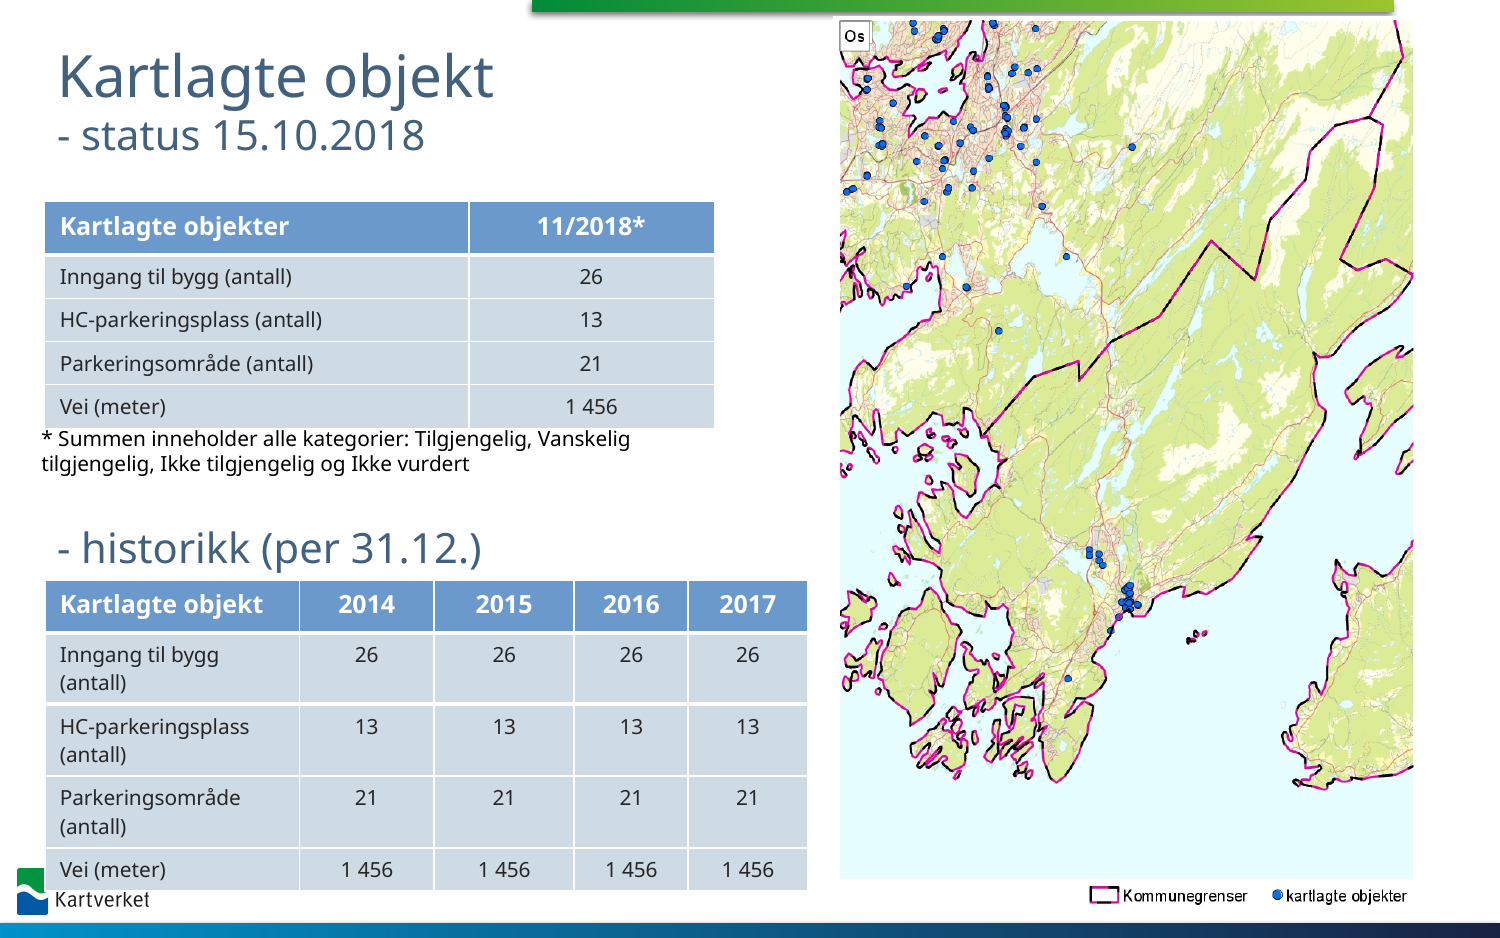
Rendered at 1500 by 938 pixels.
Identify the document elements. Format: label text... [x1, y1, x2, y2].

table_cell 1 456 [300, 849, 433, 890]
table_header 2014 [300, 581, 433, 631]
table_cell 1 456 [435, 849, 573, 890]
table_header 2015 [435, 581, 573, 631]
table_header 2016 [575, 581, 687, 631]
table_cell 21 [575, 777, 687, 847]
text_box Kartlagte objekt - status 15.10.2018 [42, 24, 828, 167]
table_cell HC-parkeringsplass (antall) [45, 299, 468, 341]
table_cell 21 [689, 777, 807, 847]
table_header 11/2018* [470, 202, 714, 253]
table_header Kartlagte objekter [45, 202, 468, 253]
table_cell 26 [470, 257, 714, 298]
table_cell 26 [300, 635, 433, 702]
table_header 2017 [689, 581, 807, 631]
text_box - historikk (per 31.12.) [42, 496, 828, 580]
table_cell 26 [689, 635, 807, 702]
table_cell 21 [470, 342, 714, 384]
table_cell Parkeringsområde (antall) [46, 777, 299, 847]
table_header Kartlagte objekt [46, 581, 299, 631]
table_cell 13 [300, 706, 433, 775]
picture [833, 16, 1419, 913]
table_cell 13 [435, 706, 573, 775]
table_cell 1 456 [575, 849, 687, 890]
table_cell 13 [470, 299, 714, 341]
table_cell Inngang til bygg (antall) [46, 635, 299, 702]
table_cell 1 456 [689, 849, 807, 890]
table_cell 21 [300, 777, 433, 847]
table_cell 26 [435, 635, 573, 702]
table_cell 13 [575, 706, 687, 775]
table_cell 1 456 [470, 385, 714, 428]
table_cell Inngang til bygg (antall) [45, 257, 468, 298]
table_cell 21 [435, 777, 573, 847]
table_cell Vei (meter) [46, 849, 299, 890]
table_cell Parkeringsområde (antall) [45, 342, 468, 384]
table_cell 26 [575, 635, 687, 702]
table_cell HC-parkeringsplass (antall) [46, 706, 299, 775]
table_cell 13 [689, 706, 807, 775]
table_cell Vei (meter) [45, 385, 468, 417]
text_box * Summen inneholder alle kategorier: Tilgjengelig, Vanskelig tilgjengelig, Ikke tilgjengelig og Ikke vurdert [26, 417, 711, 483]
